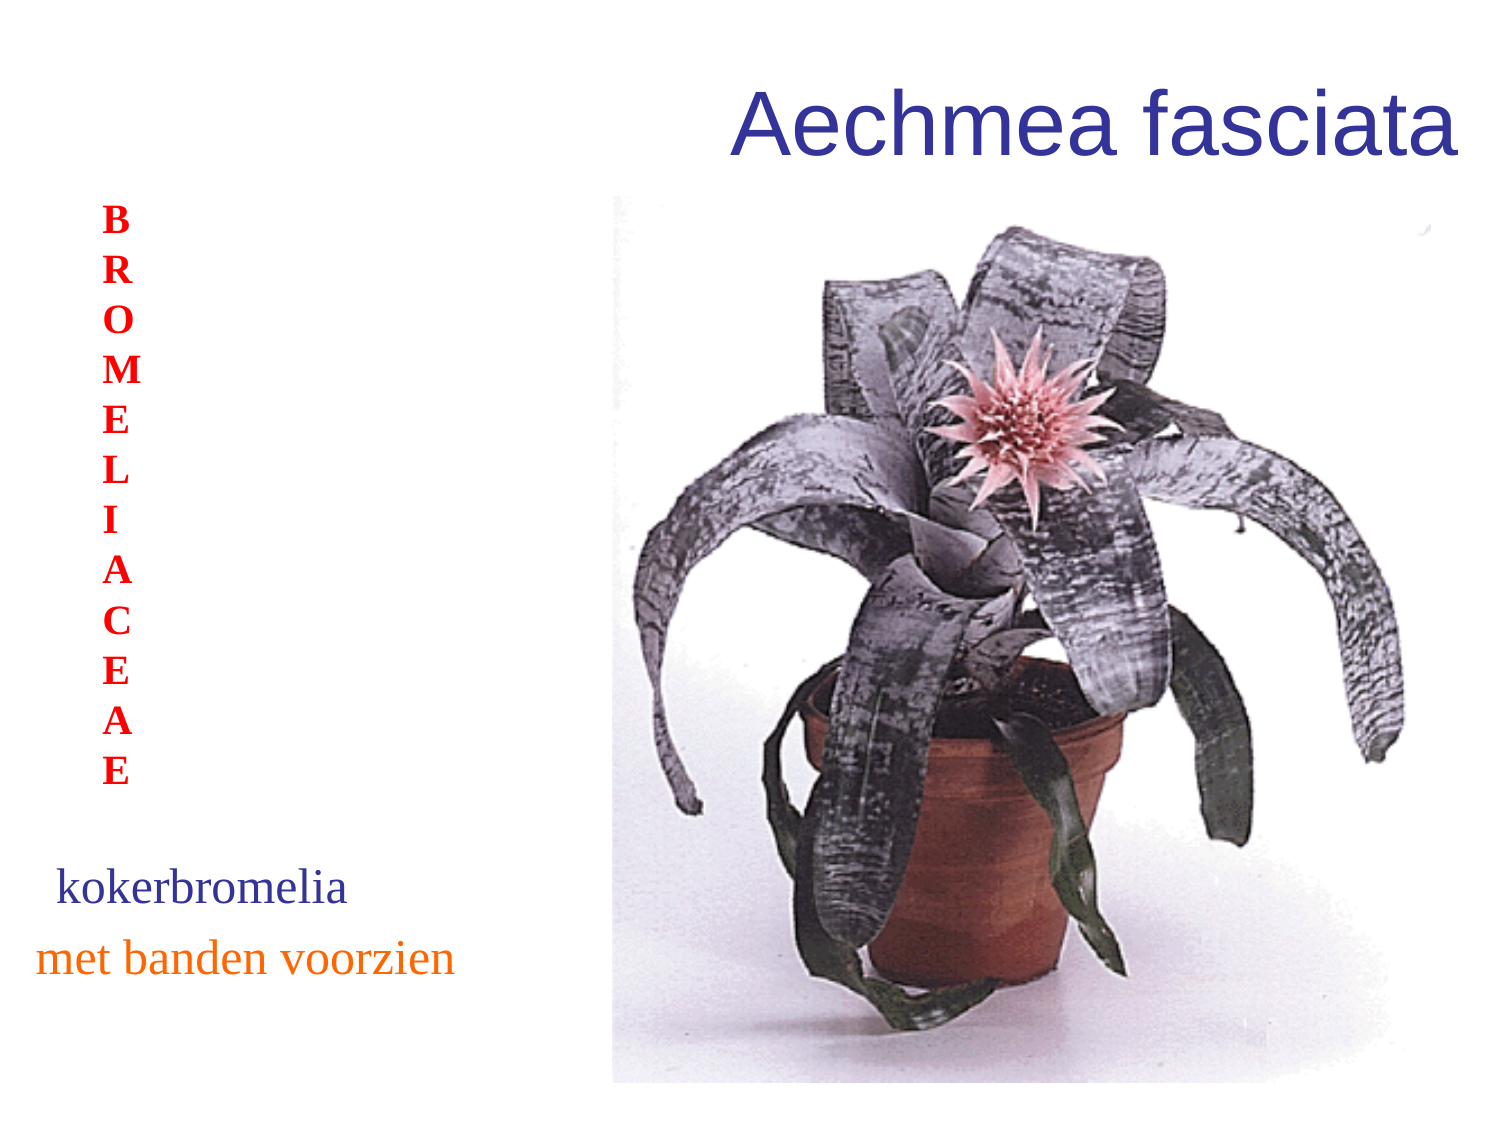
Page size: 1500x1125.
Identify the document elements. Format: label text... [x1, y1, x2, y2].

text_box kokerbromelia [41, 846, 607, 921]
picture [612, 196, 1432, 1083]
text_box met banden voorzien [0, 916, 471, 992]
title Aechmea fasciata [200, 24, 1475, 213]
text_box BROMELIACEAE [87, 184, 150, 800]
